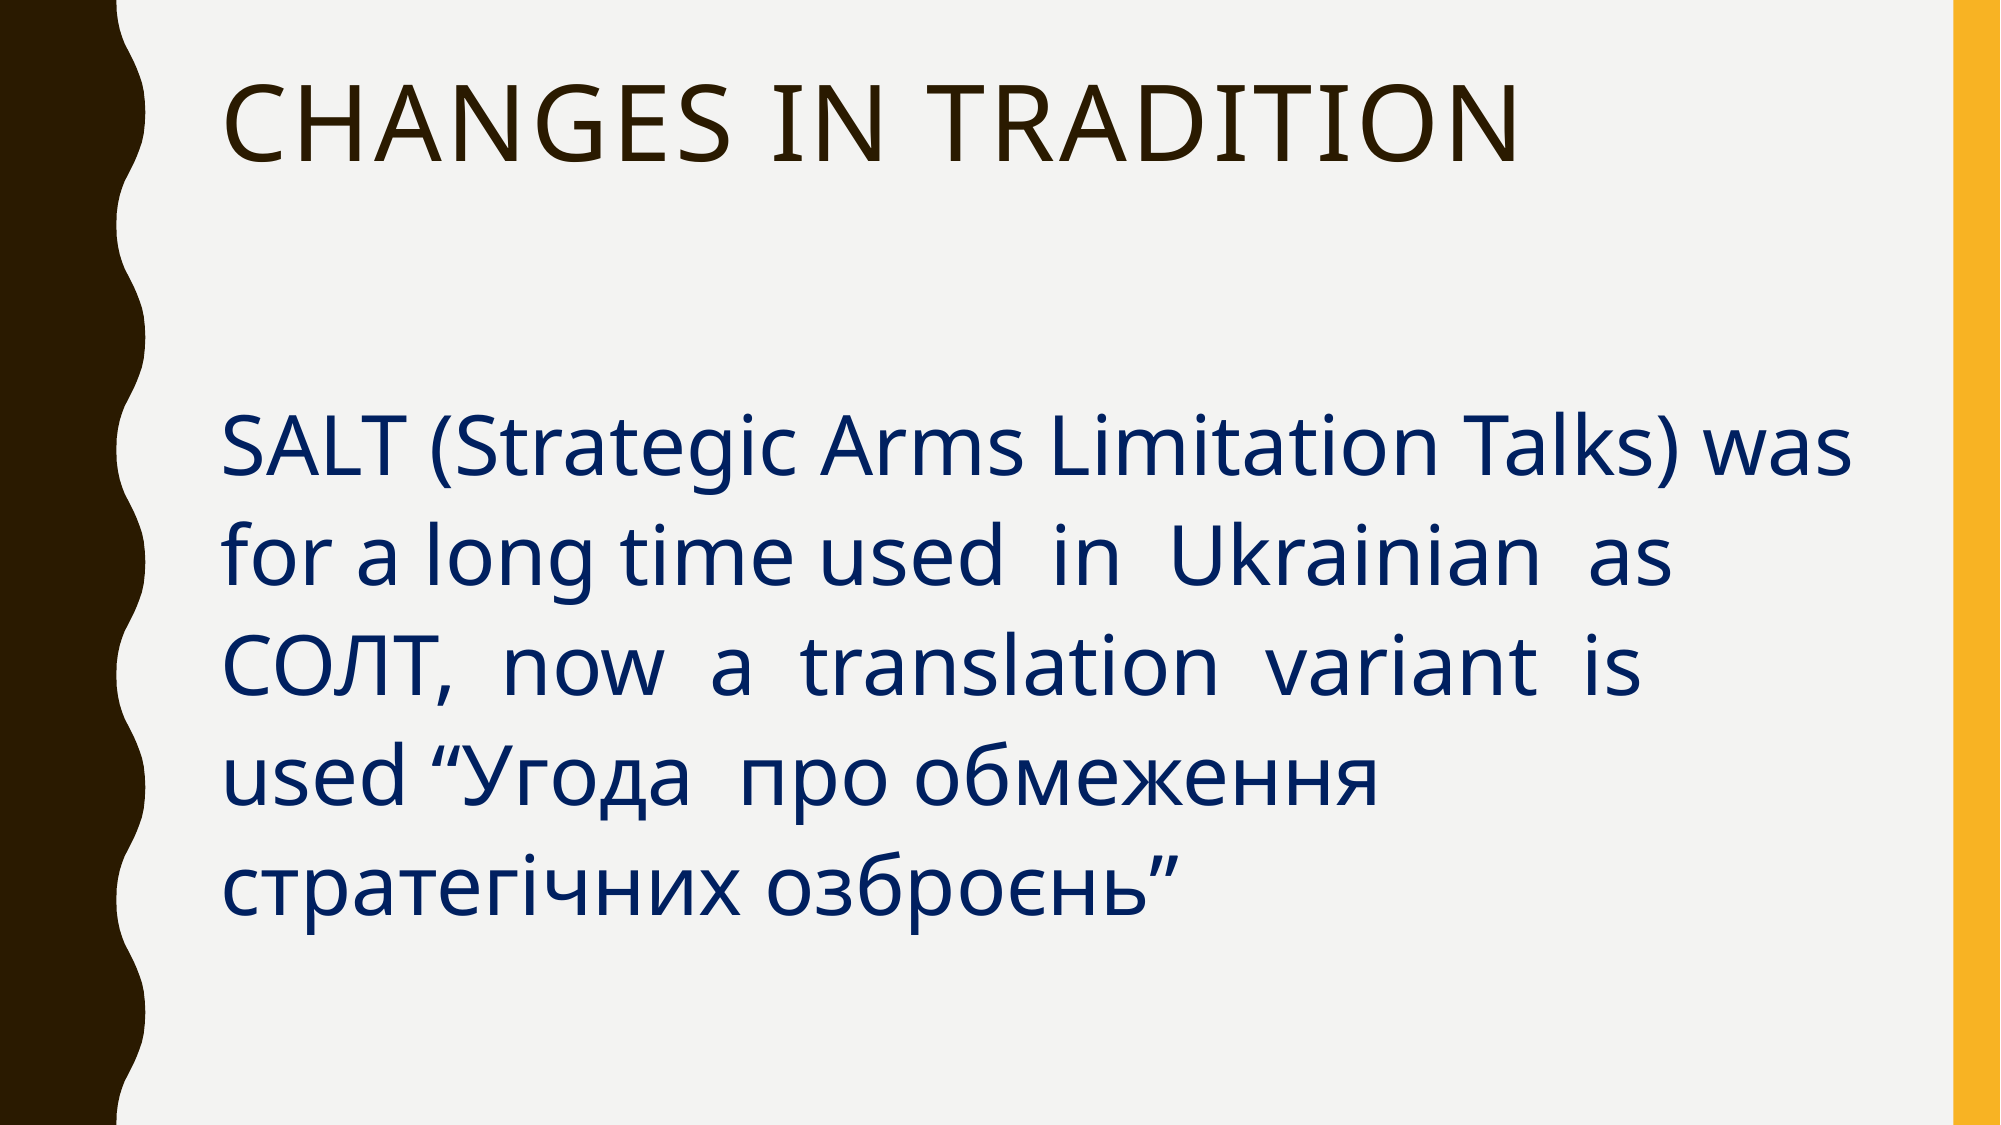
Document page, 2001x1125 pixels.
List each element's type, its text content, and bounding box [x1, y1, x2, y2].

title Changes in tradition [205, 62, 1875, 308]
list SALT (Strategic Arms Limitation Talks) was for a long time used in Ukrainian as СОЛТ, now a translation variant is used “Угода про обмеження стратегічних озброєнь” [205, 375, 1875, 965]
